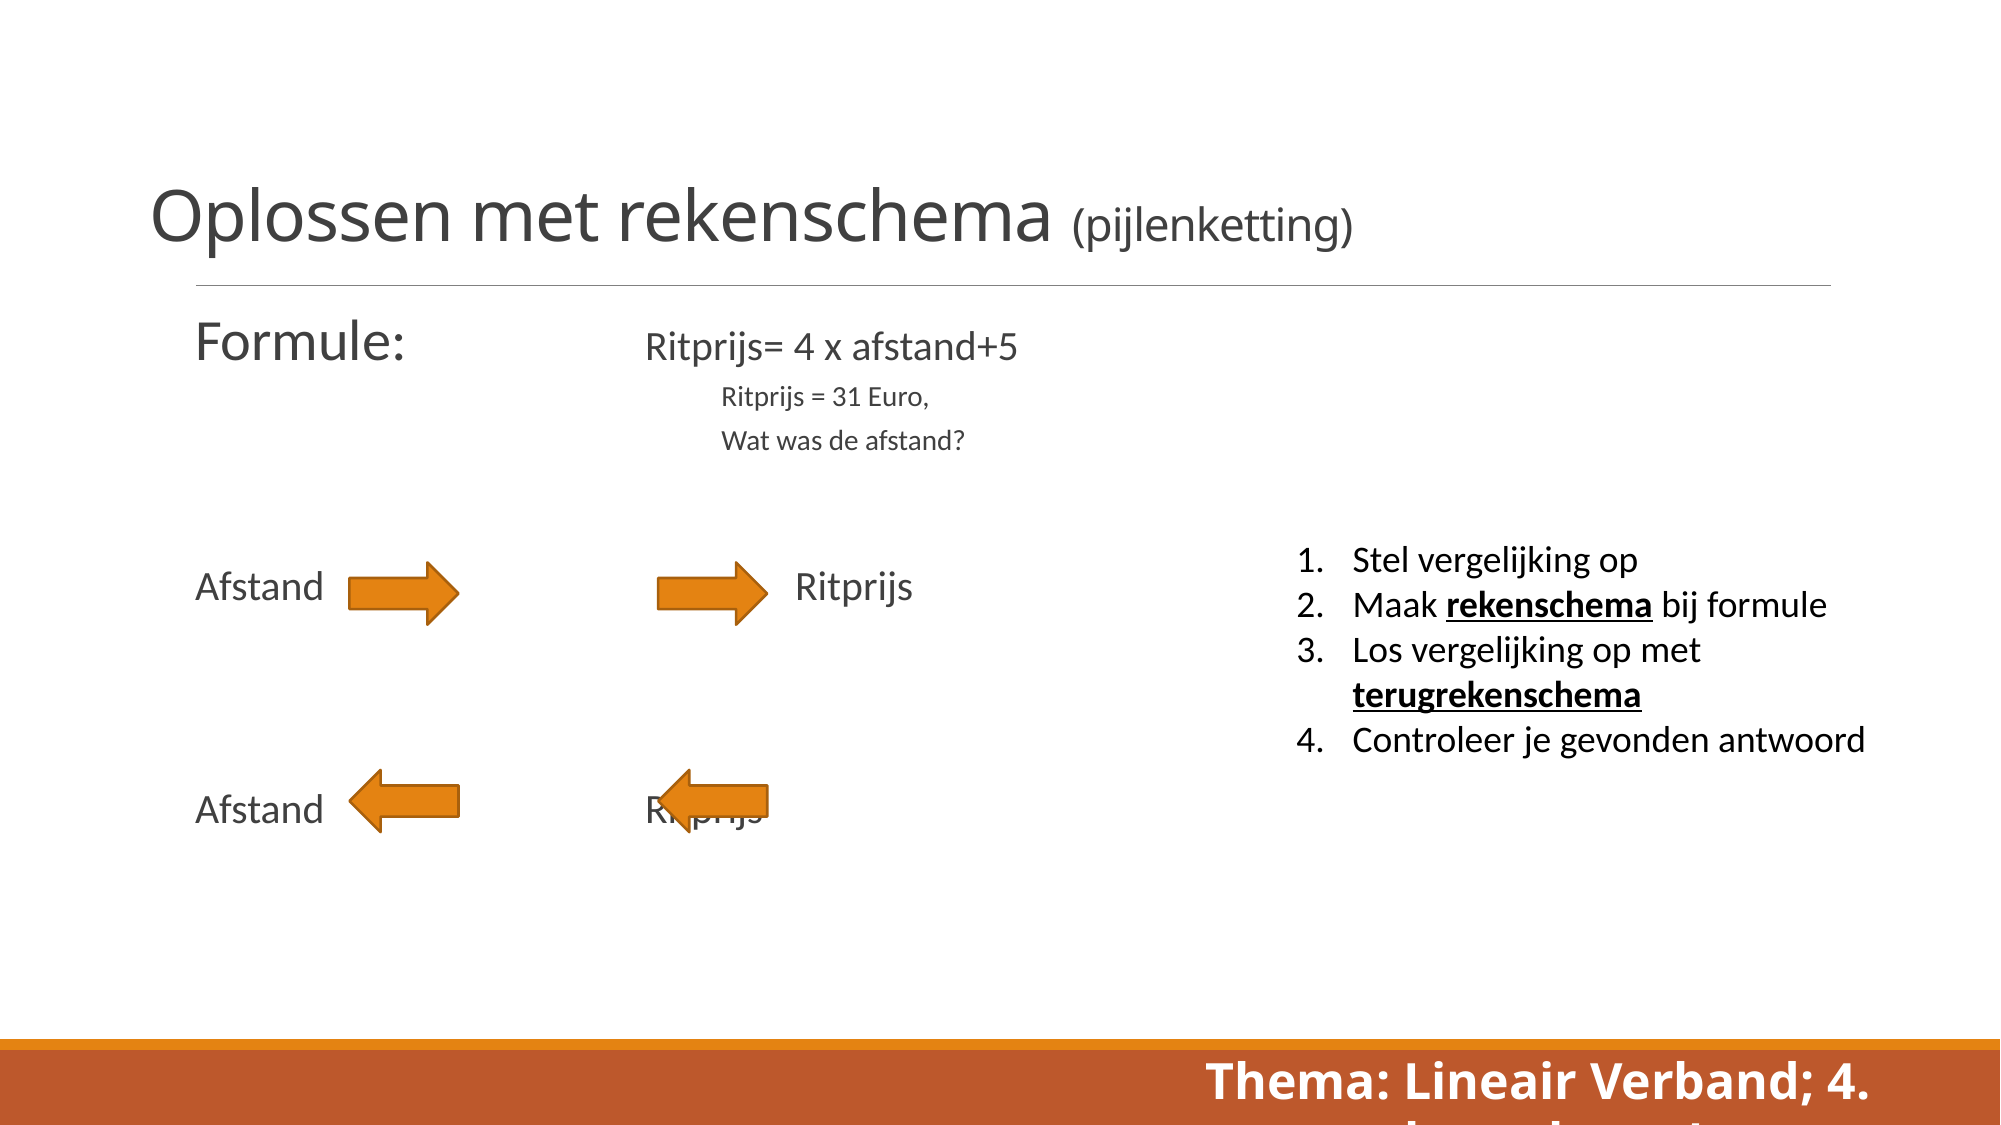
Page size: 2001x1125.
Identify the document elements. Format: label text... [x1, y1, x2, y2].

text_box [348, 768, 460, 834]
text_box [656, 561, 769, 626]
text_box Stel vergelijking op Maak rekenschema bij formule Los vergelijking op met terugrekenschema Controleer je gevonden antwoord [1281, 527, 1960, 768]
text_box [657, 768, 769, 834]
text_box Thema: Lineair Verband; 4. rekenschema’s [1076, 1042, 2000, 1125]
list Formule: Ritprijs= 4 x afstand+5 Ritprijs = 31 Euro, Wat was de afstand? Afstand Ritprijs Afstand Ritprijs [180, 302, 1185, 963]
title Oplossen met rekenschema (pijlenketting) [134, 145, 1437, 264]
text_box [348, 561, 460, 626]
